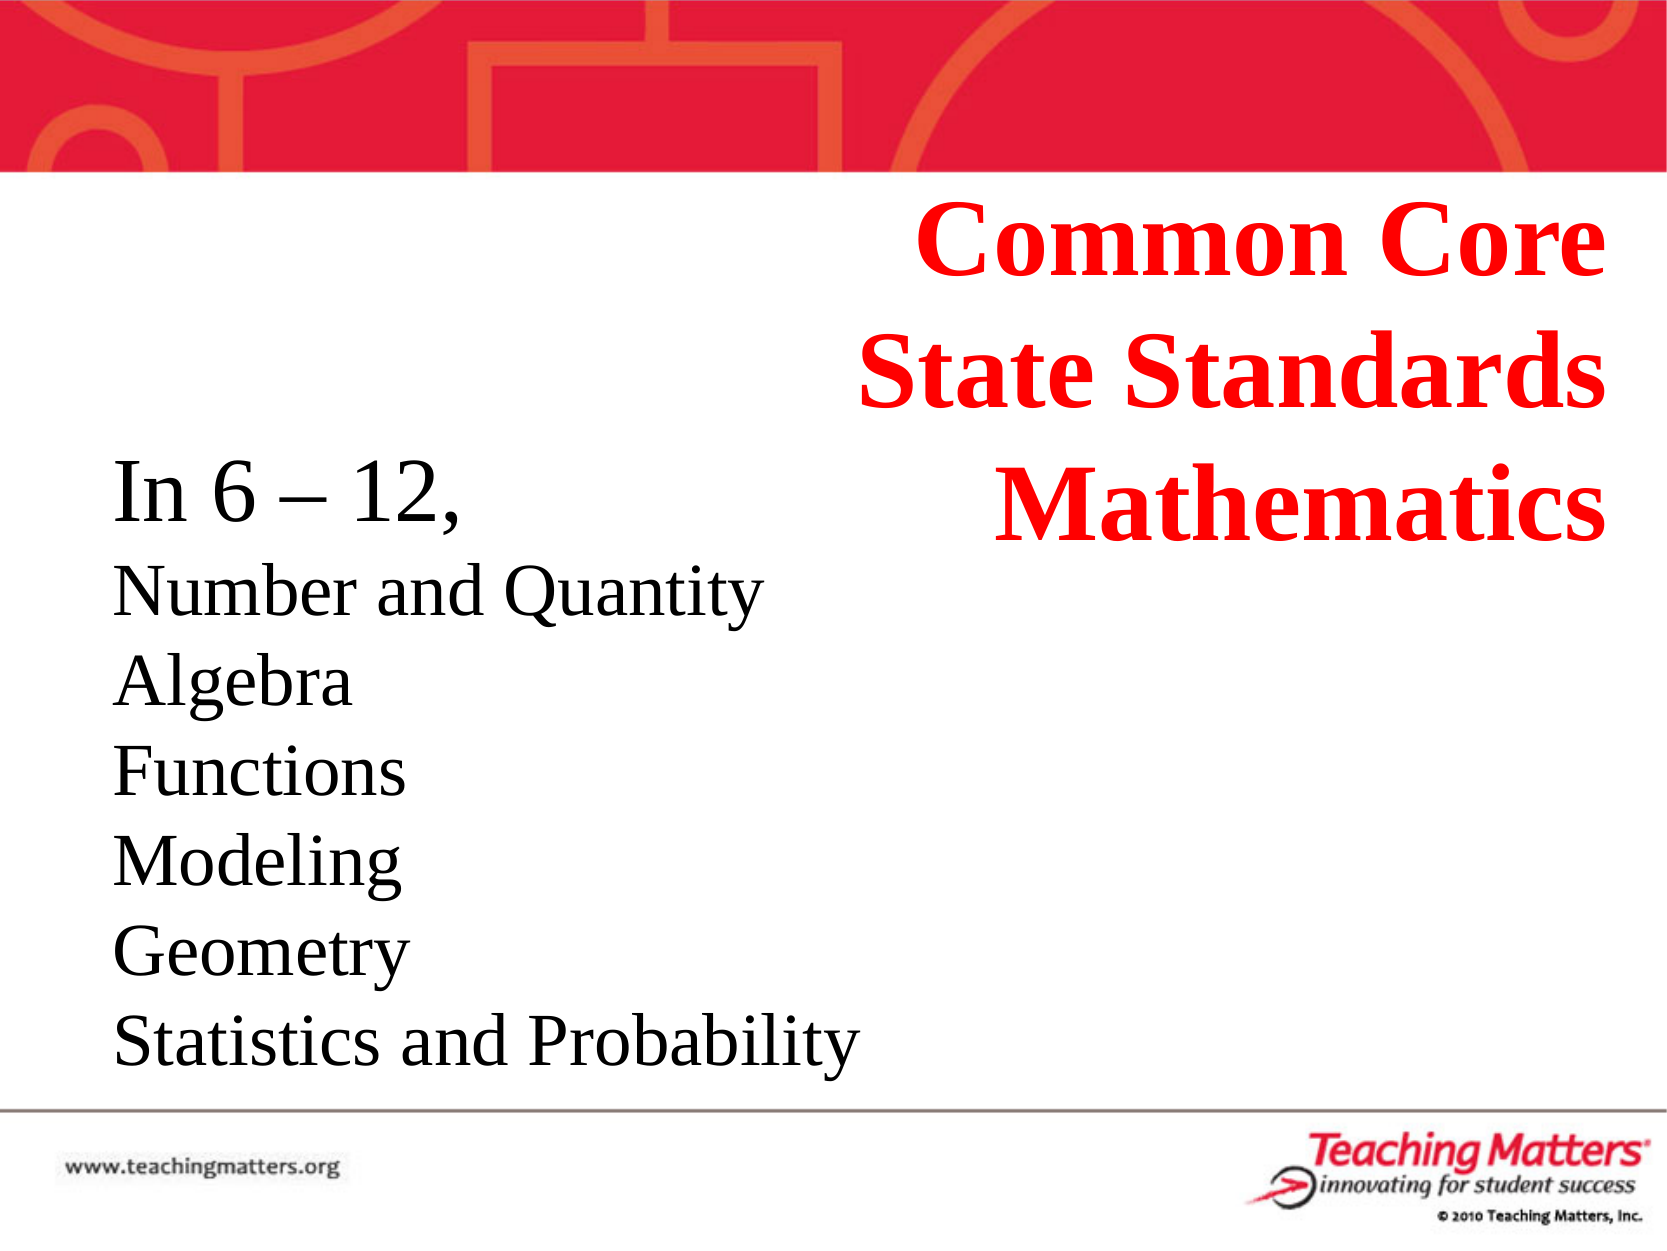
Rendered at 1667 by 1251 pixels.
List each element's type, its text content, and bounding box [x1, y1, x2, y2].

list In 6 – 12, Number and Quantity Algebra Functions Modeling Geometry Statistics and Probability [96, 812, 1529, 1088]
text_box Common Core State Standards Mathematics [270, 229, 1625, 563]
picture [0, 0, 1667, 1250]
